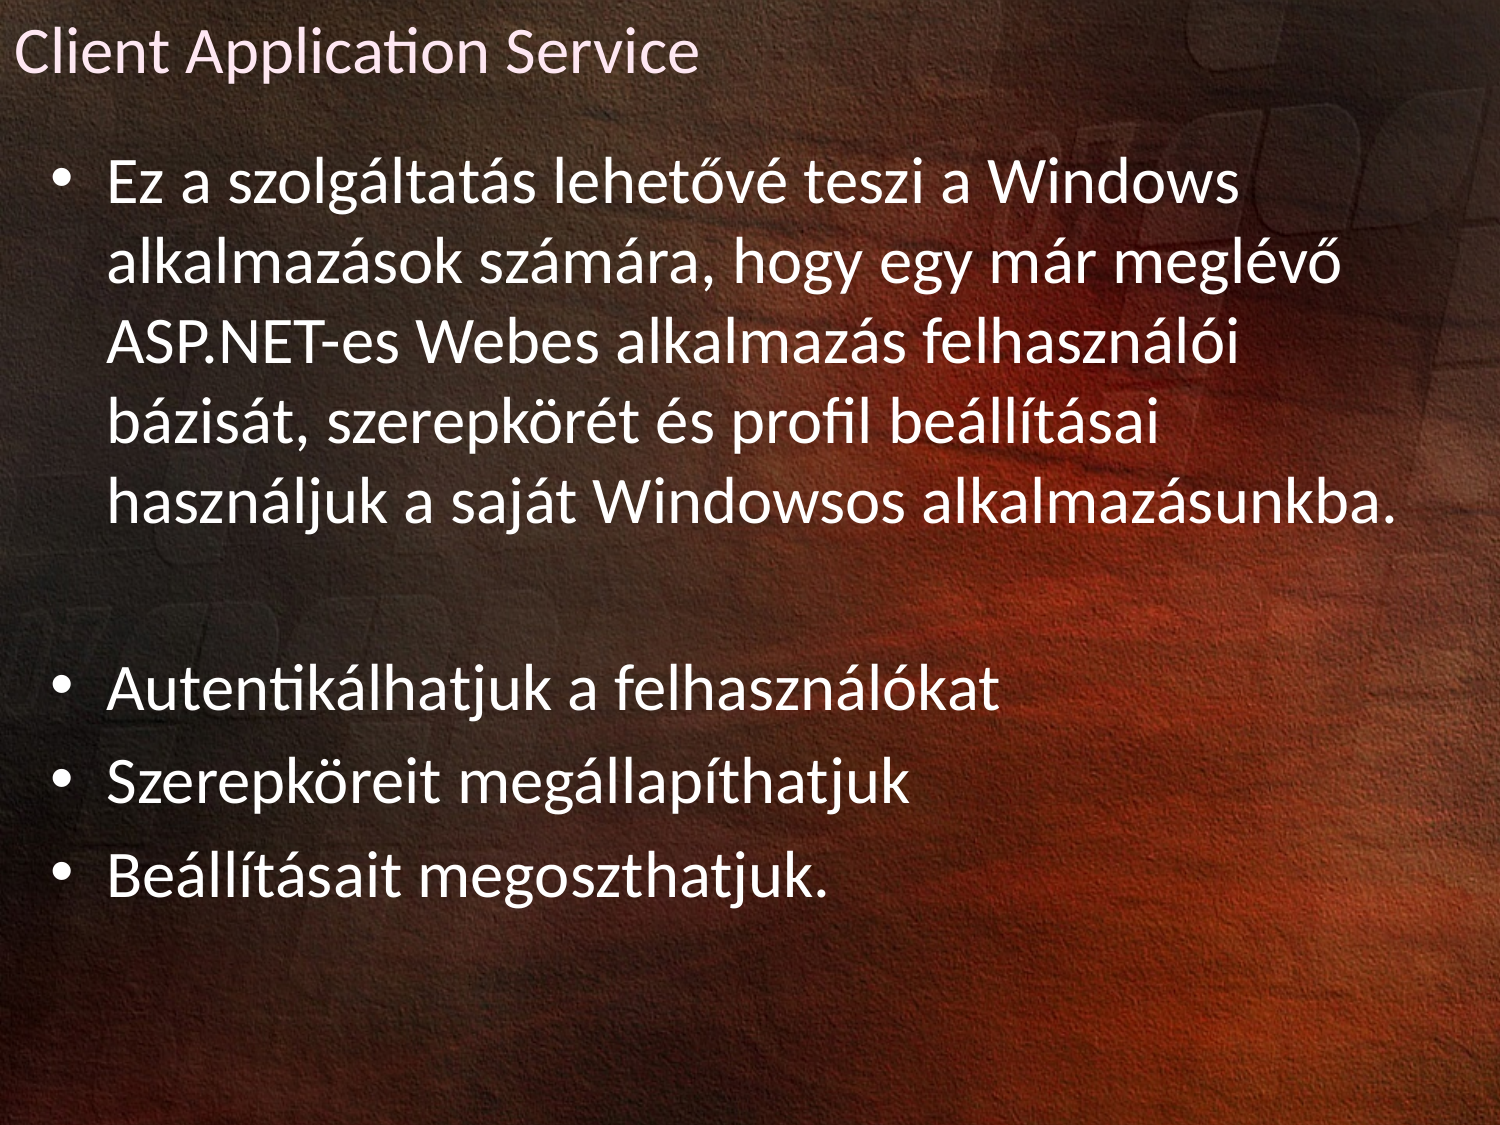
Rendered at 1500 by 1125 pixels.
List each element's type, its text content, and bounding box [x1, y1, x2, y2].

list Ez a szolgáltatás lehetővé teszi a Windows alkalmazások számára, hogy egy már meglévő ASP.NET-es Webes alkalmazás felhasználói bázisát, szerepkörét és profil beállításai használjuk a saját Windowsos alkalmazásunkba. Autentikálhatjuk a felhasználókat Szerepköreit megállapíthatjuk Beállításait megoszthatjuk. [35, 128, 1450, 1090]
text_box Client Application Service [0, 0, 1161, 95]
picture [0, 0, 1500, 1125]
